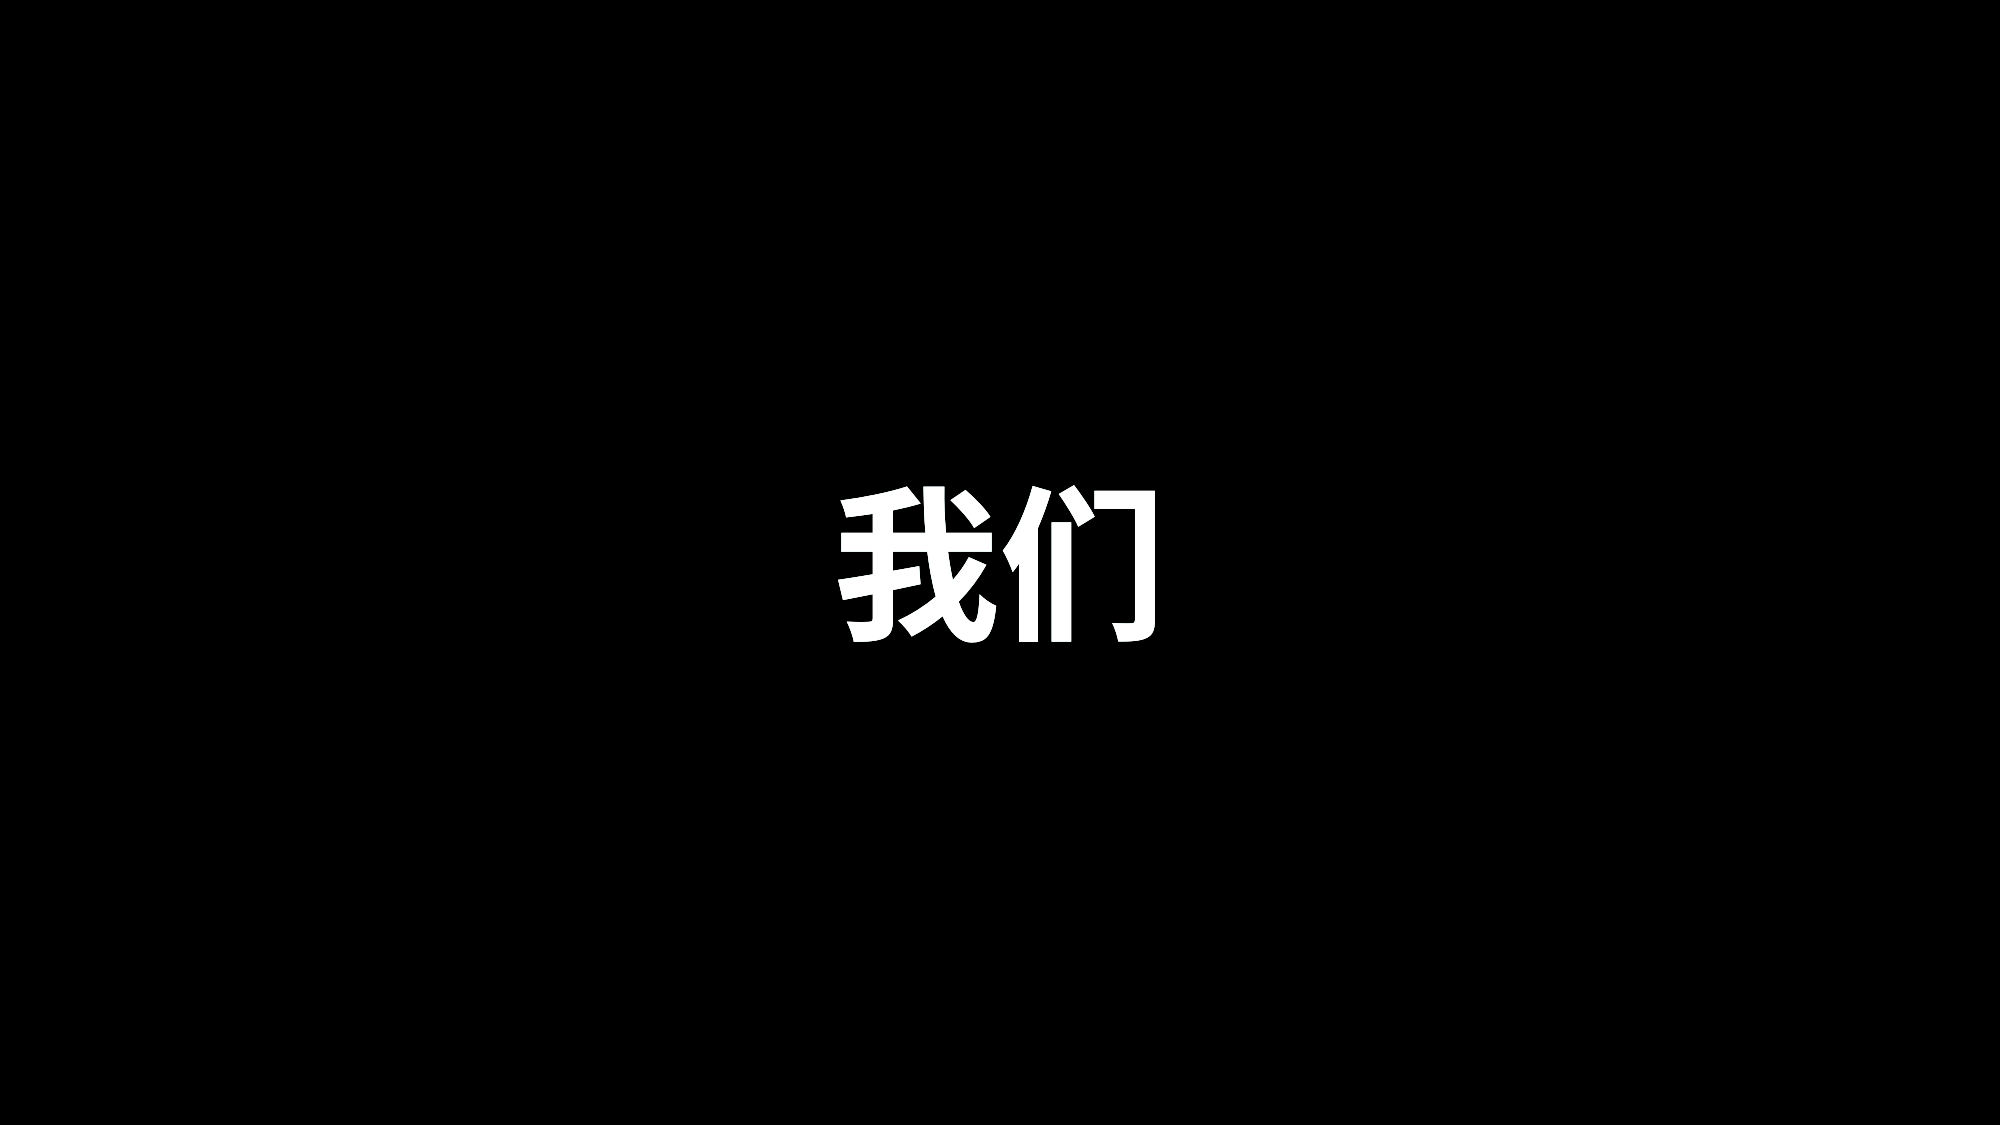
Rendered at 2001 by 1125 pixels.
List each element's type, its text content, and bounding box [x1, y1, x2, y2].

text_box 我们 [541, 453, 1459, 669]
